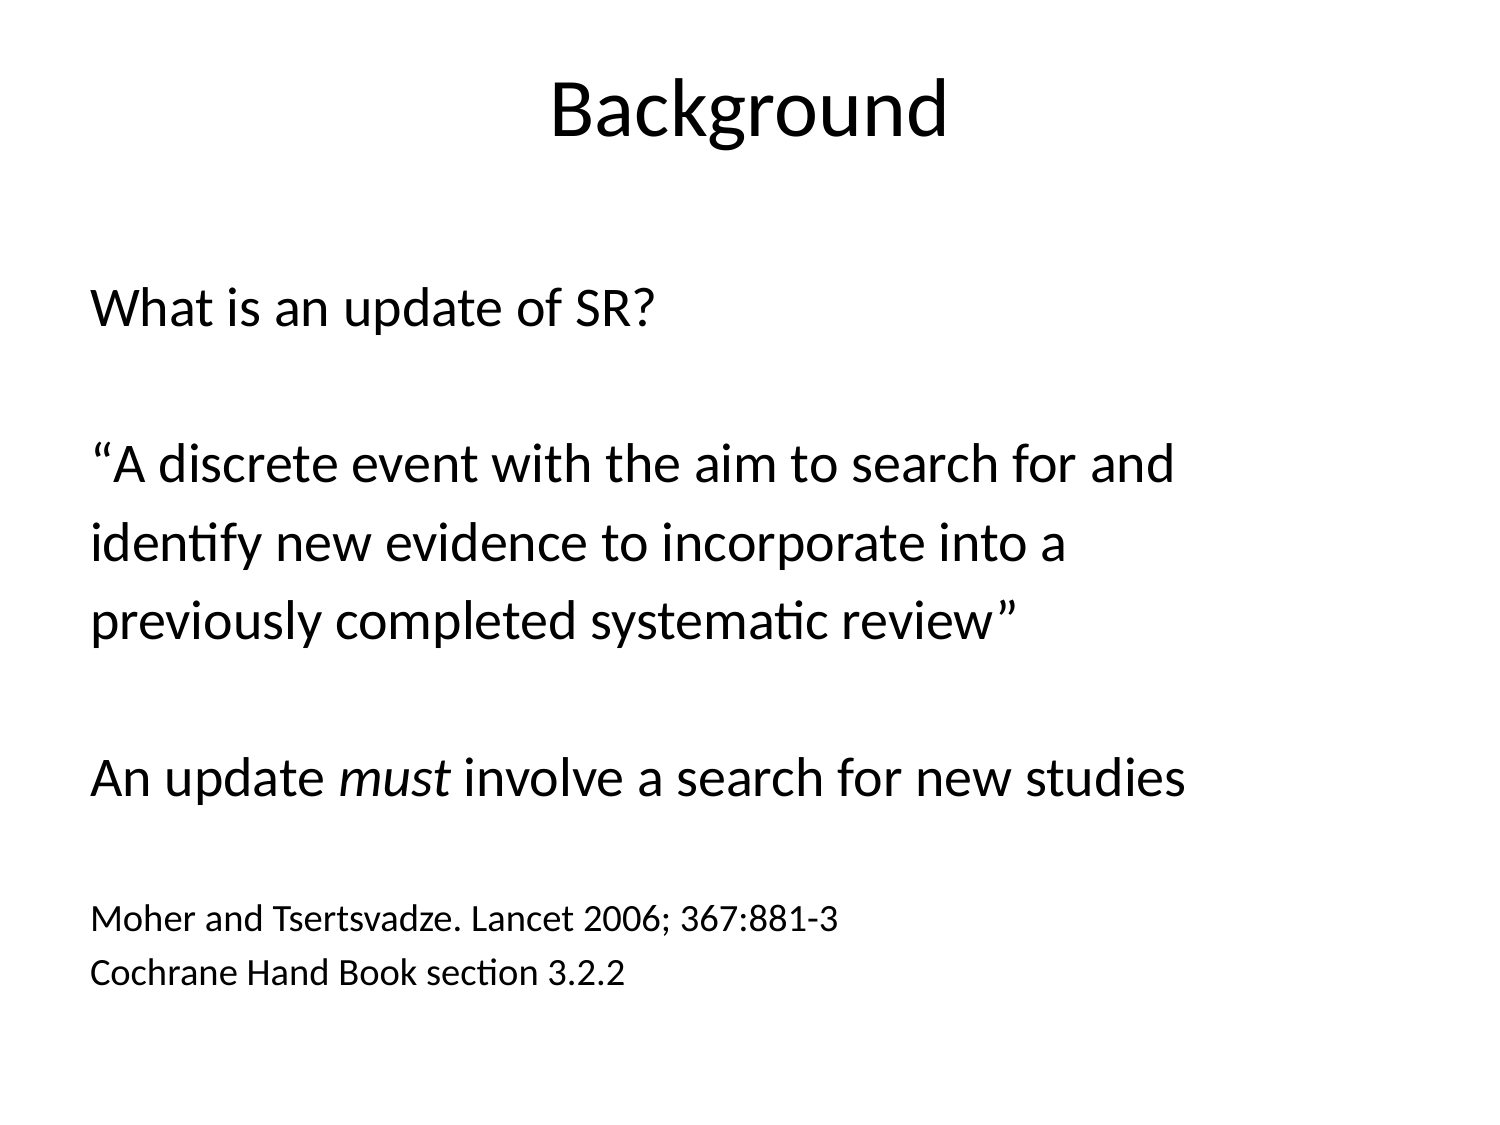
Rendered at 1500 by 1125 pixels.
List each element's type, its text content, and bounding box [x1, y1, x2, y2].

list What is an update of SR? “A discrete event with the aim to search for and identify new evidence to incorporate into a previously completed systematic review” An update must involve a search for new studies Moher and Tsertsvadze. Lancet 2006; 367:881-3 Cochrane Hand Book section 3.2.2 [75, 262, 1425, 1005]
title Background [75, 45, 1425, 161]
